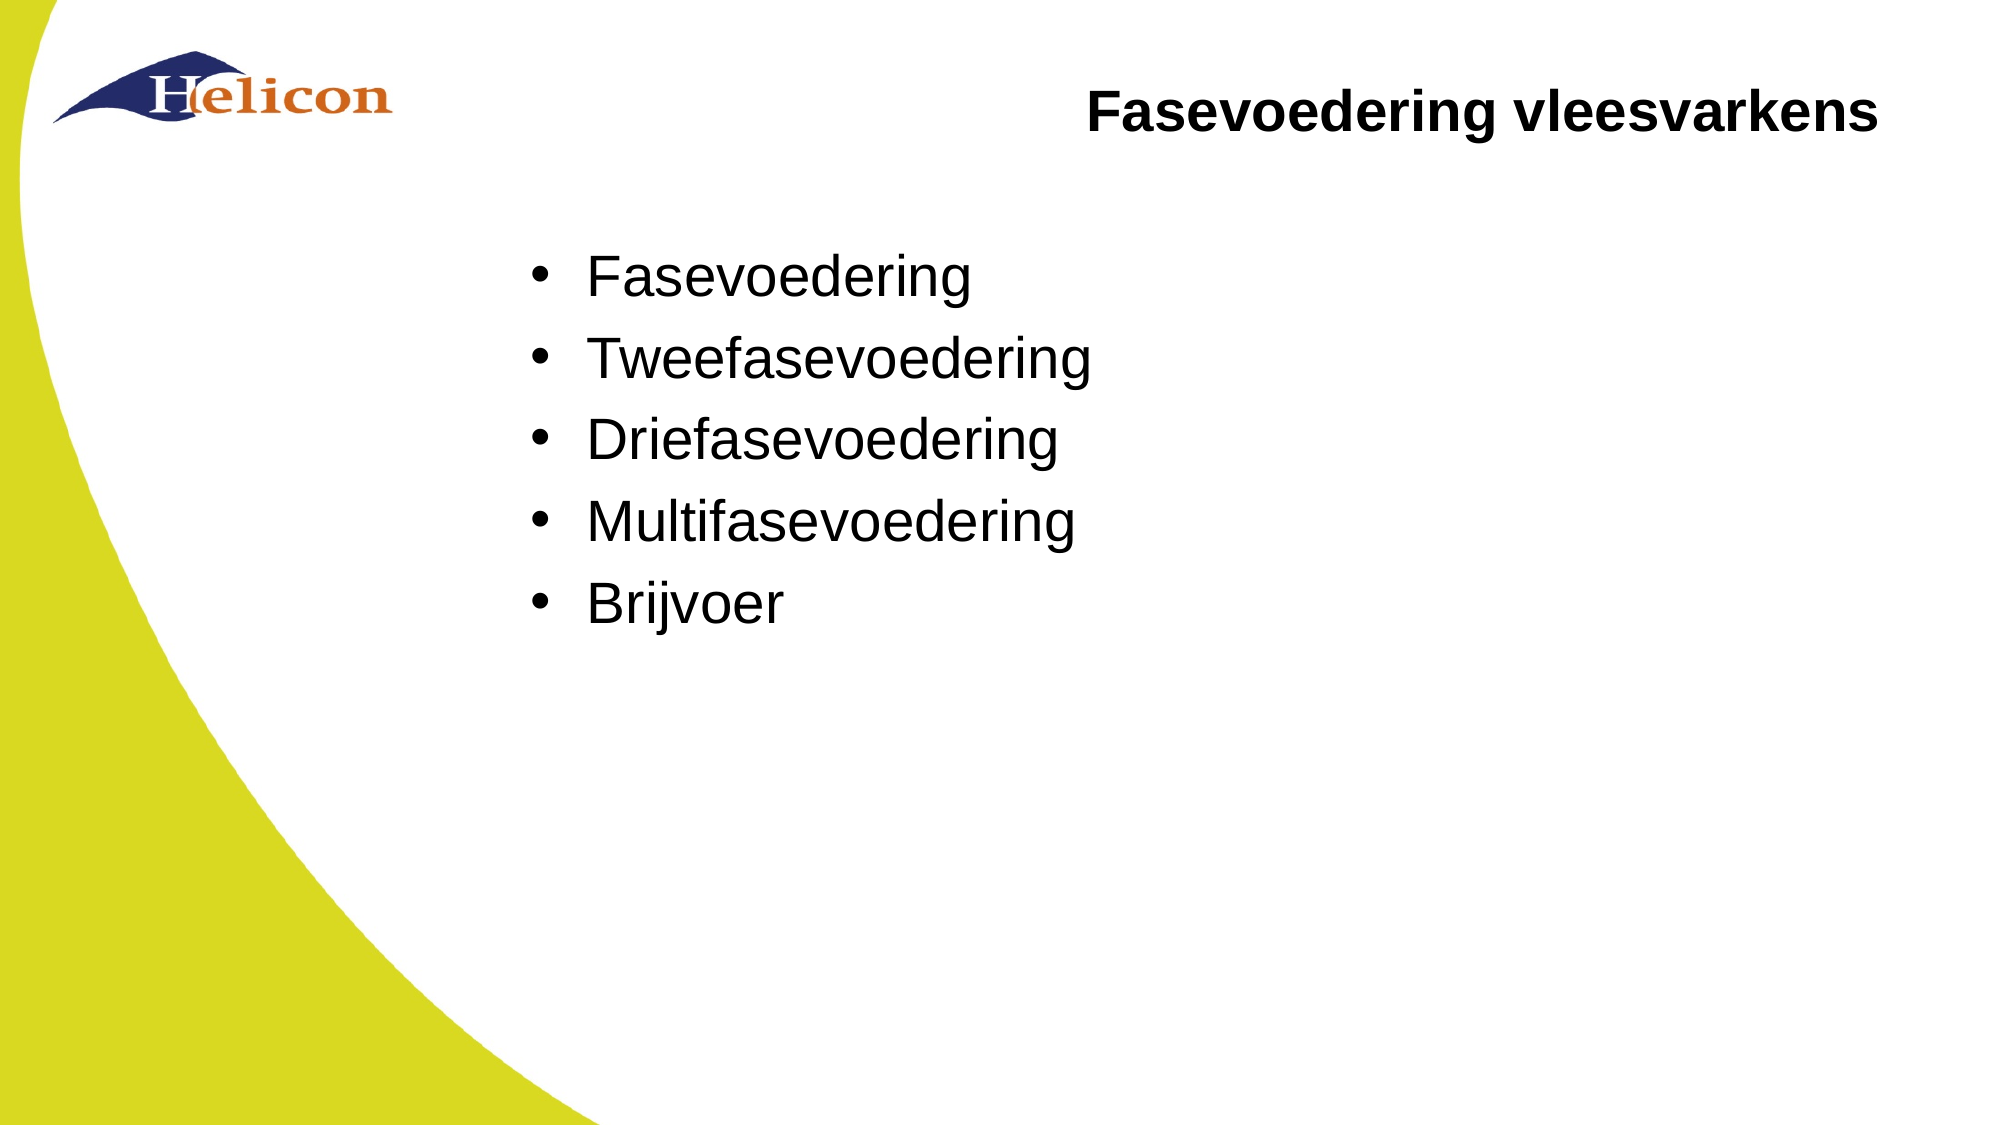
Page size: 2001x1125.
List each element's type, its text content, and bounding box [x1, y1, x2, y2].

title Fasevoedering vleesvarkens [458, 54, 1913, 161]
list Fasevoedering Tweefasevoedering Driefasevoedering Multifasevoedering Brijvoer [515, 230, 1967, 1040]
picture [0, 0, 2000, 1125]
